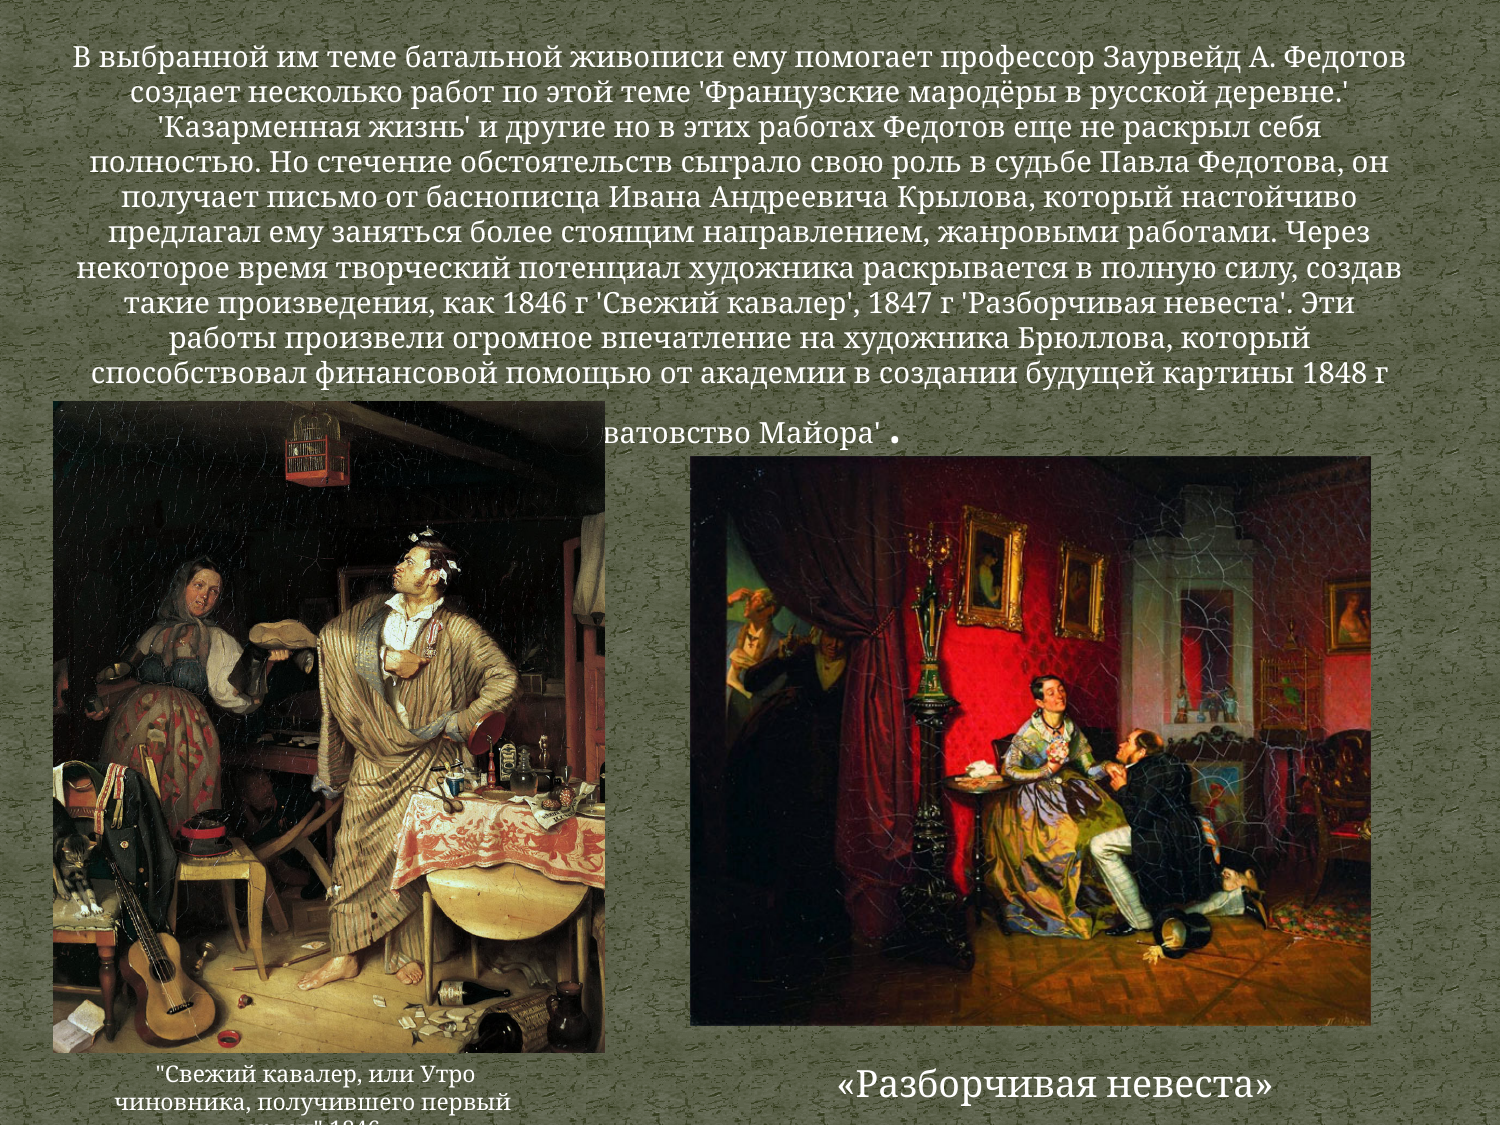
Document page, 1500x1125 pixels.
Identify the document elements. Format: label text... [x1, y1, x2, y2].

text_box «Разборчивая невеста» [821, 1052, 1289, 1113]
list В выбранной им теме батальной живописи ему помогает профессор Заурвейд А. Федотов создает несколько работ по этой теме 'Французские мародёры в русской деревне.' 'Казарменная жизнь' и другие но в этих работах Федотов еще не раскрыл себя полностью. Но стечение обстоятельств сыграло свою роль в судьбе Павла Федотова, он получает письмо от баснописца Ивана Андреевича Крылова, который настойчиво предлагал ему заняться более стоящим направлением, жанровыми работами. Через некоторое время творческий потенциал художника раскрывается в полную силу, создав такие произведения, как 1846 г 'Свежий кавалер', 1847 г 'Разборчивая невеста'. Эти работы произвели огромное впечатление на художника Брюллова, который способствовал финансовой помощью от академии в создании будущей картины 1848 г 'Сватовство Майора' . [53, 30, 1427, 468]
picture [690, 456, 1371, 1026]
picture [53, 401, 605, 1053]
text_box "Свежий кавалер, или Утро чиновника, получившего первый орден" 1846 [64, 1062, 561, 1125]
